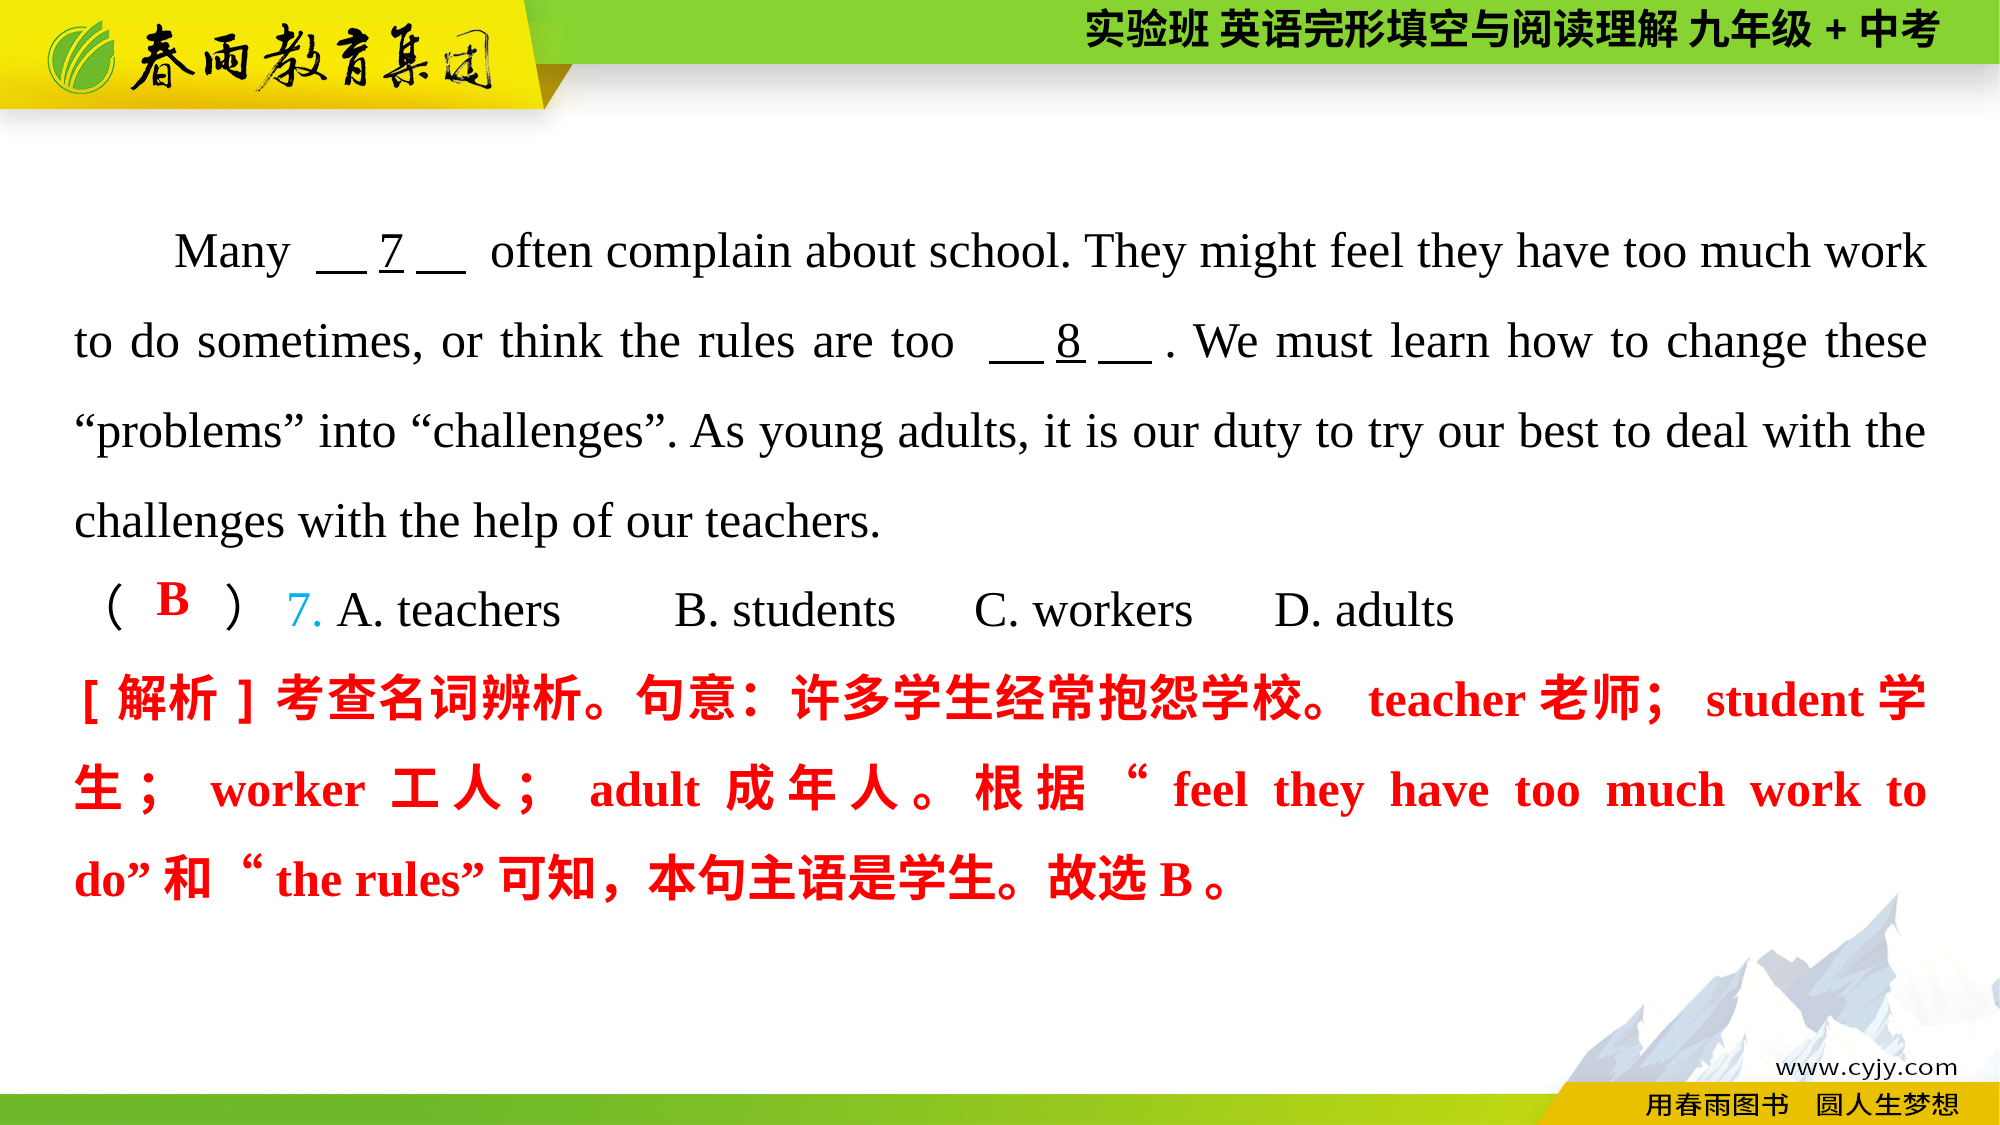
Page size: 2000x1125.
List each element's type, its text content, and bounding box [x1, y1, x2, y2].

text_box [解析]考查名词辨析。句意：许多学生经常抱怨学校。teacher老师；student学生；worker工人；adult成年人。根据“feel they have too much work to do”和“the rules”可知，本句主语是学生。故选B。 [58, 628, 1943, 914]
list Many 7 often complain about school. They might feel they have too much work to do sometimes, or think the rules are too 8 . We must learn how to change these “problems” into “challenges”. As young adults, it is our duty to try our best to deal with the challenges with the help of our teachers. [59, 179, 1944, 558]
picture [0, 0, 2000, 1125]
text_box B [141, 558, 205, 634]
text_box （ ）7. A. teachers B. students C. workers D. adults [59, 558, 1944, 644]
